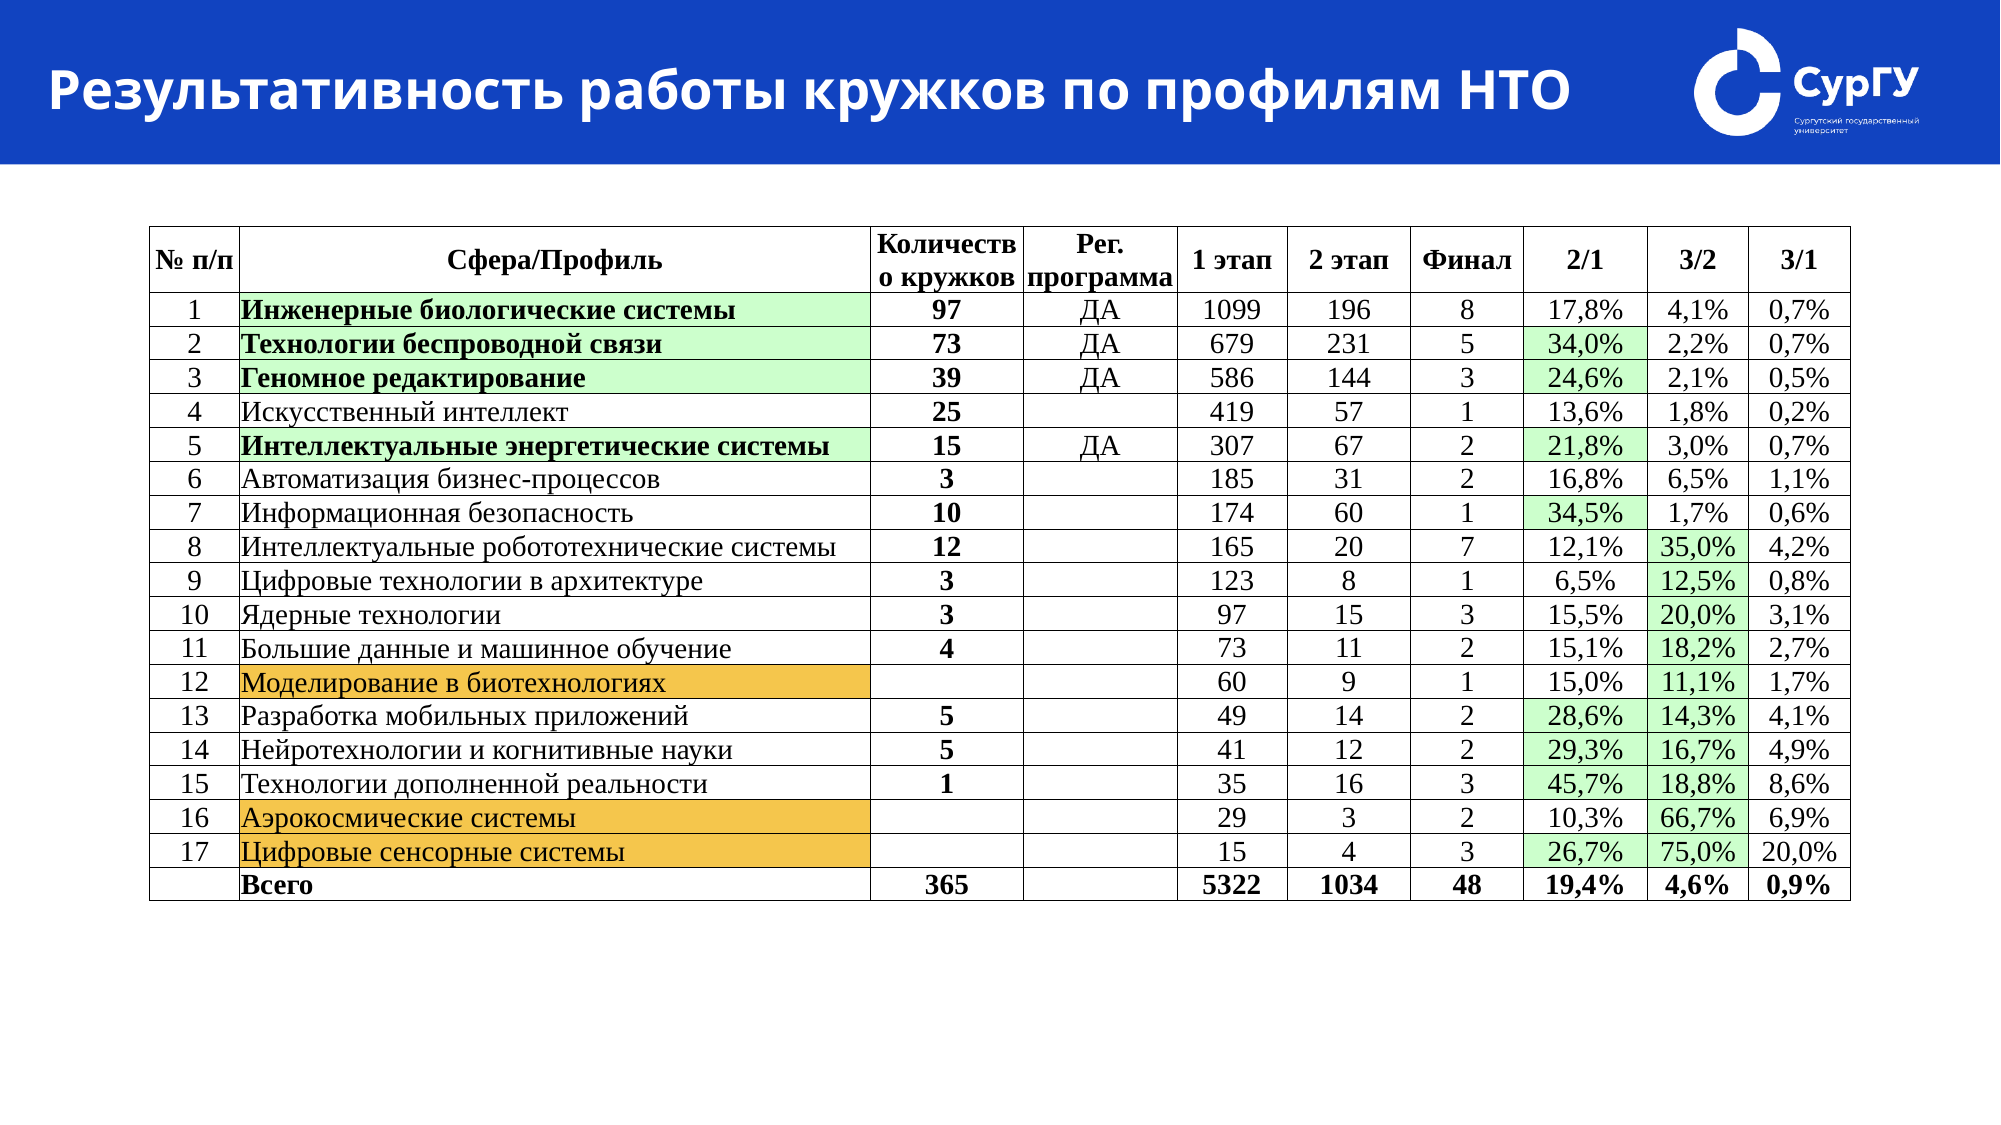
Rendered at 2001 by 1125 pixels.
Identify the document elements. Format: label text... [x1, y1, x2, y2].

table_cell 49 [1178, 699, 1287, 732]
table_cell 28,6% [1524, 699, 1647, 732]
table_cell 679 [1178, 327, 1287, 359]
table_cell 97 [871, 293, 1023, 326]
table_header 1 этап [1178, 227, 1287, 292]
table_cell 15,0% [1524, 665, 1647, 698]
table_cell 11 [1288, 631, 1410, 664]
table_cell 20,0% [1648, 597, 1748, 630]
table_cell ДА [1024, 360, 1177, 393]
table_cell 2 [1411, 699, 1523, 732]
table_cell Ядерные технологии [240, 597, 870, 630]
table_cell 6,9% [1749, 800, 1850, 833]
table_cell 11 [150, 631, 239, 664]
table_cell 0,7% [1749, 428, 1850, 461]
table_cell 8 [1411, 293, 1523, 326]
table_cell 2,7% [1749, 631, 1850, 664]
table_cell 1 [1411, 496, 1523, 529]
table_cell 2 [1411, 428, 1523, 461]
table_header Сфера/Профиль [240, 227, 870, 292]
table_cell 8 [1288, 563, 1410, 596]
table_cell 0,8% [1749, 563, 1850, 596]
table_cell 4 [150, 394, 239, 427]
table_cell 67 [1288, 428, 1410, 461]
table_cell 2 [1411, 733, 1523, 765]
table_cell 34,0% [1524, 327, 1647, 359]
table_cell 1 [871, 766, 1023, 799]
table_cell 15,5% [1524, 597, 1647, 630]
table_cell 2 [1411, 631, 1523, 664]
table_header 3/1 [1749, 227, 1850, 292]
table_cell Интеллектуальные робототехнические системы [240, 530, 870, 562]
table_header 3/2 [1648, 227, 1748, 292]
table_cell 20,0% [1749, 834, 1850, 867]
table_cell 165 [1178, 530, 1287, 562]
table_cell 8,6% [1749, 766, 1850, 799]
table_cell ДА [1024, 327, 1177, 359]
table_cell [1024, 597, 1177, 630]
table_cell 6 [150, 462, 239, 495]
table_cell [1024, 868, 1177, 900]
table_cell 16 [150, 800, 239, 833]
table_cell 45,7% [1524, 766, 1647, 799]
table_cell 39 [871, 360, 1023, 393]
table_cell 9 [150, 563, 239, 596]
table_cell 4,9% [1749, 733, 1850, 765]
table_cell [1024, 834, 1177, 867]
table_cell 16,7% [1648, 733, 1748, 765]
table_cell 0,7% [1749, 293, 1850, 326]
table_cell 5 [1411, 327, 1523, 359]
table_cell 4,2% [1749, 530, 1850, 562]
table_cell 10 [871, 496, 1023, 529]
table_cell [1024, 665, 1177, 698]
table_cell Большие данные и машинное обучение [240, 631, 870, 664]
table_cell Автоматизация бизнес-процессов [240, 462, 870, 495]
table_cell 0,9% [1749, 868, 1850, 900]
table_cell 16,8% [1524, 462, 1647, 495]
table_header Финал [1411, 227, 1523, 292]
table_cell ДА [1024, 293, 1177, 326]
table_cell 4,1% [1749, 699, 1850, 732]
table_cell Нейротехнологии и когнитивные науки [240, 733, 870, 765]
table_cell 1 [150, 293, 239, 326]
table_cell [1024, 800, 1177, 833]
table_header 2 этап [1288, 227, 1410, 292]
table_cell 7 [1411, 530, 1523, 562]
table_cell Интеллектуальные энергетические системы [240, 428, 870, 461]
table_cell 2,1% [1648, 360, 1748, 393]
table_cell 66,7% [1648, 800, 1748, 833]
table_cell 4,1% [1648, 293, 1748, 326]
table_cell 41 [1178, 733, 1287, 765]
table_header Количество кружков [871, 227, 1023, 292]
table_cell 2 [150, 327, 239, 359]
table_cell [1024, 530, 1177, 562]
table_cell 5 [871, 699, 1023, 732]
table_cell 29,3% [1524, 733, 1647, 765]
table_cell 60 [1178, 665, 1287, 698]
table_cell 7 [150, 496, 239, 529]
table_cell 14,3% [1648, 699, 1748, 732]
table_cell 0,5% [1749, 360, 1850, 393]
table_cell 14 [1288, 699, 1410, 732]
table_cell 97 [1178, 597, 1287, 630]
table_cell 1034 [1288, 868, 1410, 900]
text_box [0, 0, 2000, 165]
table_cell [1024, 631, 1177, 664]
table_cell 15 [871, 428, 1023, 461]
table_cell 34,5% [1524, 496, 1647, 529]
table_cell 586 [1178, 360, 1287, 393]
table_cell 0,7% [1749, 327, 1850, 359]
table_cell 57 [1288, 394, 1410, 427]
table_cell 3,1% [1749, 597, 1850, 630]
table_cell 1 [1411, 665, 1523, 698]
table_cell 25 [871, 394, 1023, 427]
table_cell Искусственный интеллект [240, 394, 870, 427]
table_cell Геномное редактирование [240, 360, 870, 393]
table_cell ДА [1024, 428, 1177, 461]
table_cell Цифровые сенсорные системы [240, 834, 870, 867]
table_cell 1 [1411, 563, 1523, 596]
table_cell 48 [1411, 868, 1523, 900]
table_cell 17 [150, 834, 239, 867]
table_cell 6,5% [1524, 563, 1647, 596]
table_cell 307 [1178, 428, 1287, 461]
table_cell Инженерные биологические системы [240, 293, 870, 326]
text_box Результативность работы кружков по профилям НТО [27, 13, 1655, 163]
picture [1694, 28, 1919, 136]
table_cell 10,3% [1524, 800, 1647, 833]
table_cell 3 [150, 360, 239, 393]
table_cell [1024, 699, 1177, 732]
table_cell Разработка мобильных приложений [240, 699, 870, 732]
table_cell 0,2% [1749, 394, 1850, 427]
table_cell 196 [1288, 293, 1410, 326]
table_cell [1024, 733, 1177, 765]
table_cell 4 [871, 631, 1023, 664]
table_cell 75,0% [1648, 834, 1748, 867]
table_cell 12 [150, 665, 239, 698]
table_cell 419 [1178, 394, 1287, 427]
table_cell Моделирование в биотехнологиях [240, 665, 870, 698]
table_cell Аэрокосмические системы [240, 800, 870, 833]
table_cell 12 [871, 530, 1023, 562]
table_cell 6,5% [1648, 462, 1748, 495]
table_cell 123 [1178, 563, 1287, 596]
table_cell 9 [1288, 665, 1410, 698]
table_cell 2 [1411, 462, 1523, 495]
table_cell 35,0% [1648, 530, 1748, 562]
table_cell 3 [871, 597, 1023, 630]
table_cell 12,1% [1524, 530, 1647, 562]
table_cell 12,5% [1648, 563, 1748, 596]
table_cell 5322 [1178, 868, 1287, 900]
table_cell 1,1% [1749, 462, 1850, 495]
table_header Рег. программа [1024, 227, 1177, 292]
table_cell 5 [150, 428, 239, 461]
table_cell 3 [1411, 597, 1523, 630]
table_cell [1024, 766, 1177, 799]
table_cell 11,1% [1648, 665, 1748, 698]
table_cell [1024, 394, 1177, 427]
table_cell [871, 800, 1023, 833]
table_cell Цифровые технологии в архитектуре [240, 563, 870, 596]
table_cell [1024, 563, 1177, 596]
table_cell 73 [1178, 631, 1287, 664]
table_cell 10 [150, 597, 239, 630]
table_cell [1024, 496, 1177, 529]
table_cell 3 [1411, 766, 1523, 799]
table_cell 17,8% [1524, 293, 1647, 326]
table_cell 4 [1288, 834, 1410, 867]
table_cell [150, 868, 239, 900]
table_cell 1 [1411, 394, 1523, 427]
table_cell 73 [871, 327, 1023, 359]
table_cell Технологии беспроводной связи [240, 327, 870, 359]
table_cell [871, 665, 1023, 698]
table_cell 2,2% [1648, 327, 1748, 359]
table_cell 3 [1288, 800, 1410, 833]
table_cell 15 [1178, 834, 1287, 867]
table_cell 1,7% [1749, 665, 1850, 698]
table_cell 174 [1178, 496, 1287, 529]
table_cell 2 [1411, 800, 1523, 833]
table_cell 12 [1288, 733, 1410, 765]
table_cell 14 [150, 733, 239, 765]
table_cell 18,8% [1648, 766, 1748, 799]
table_cell 185 [1178, 462, 1287, 495]
table_cell 1,8% [1648, 394, 1748, 427]
table_cell 144 [1288, 360, 1410, 393]
table_cell 3 [871, 462, 1023, 495]
table_cell 8 [150, 530, 239, 562]
table_cell 3 [1411, 834, 1523, 867]
table_cell 24,6% [1524, 360, 1647, 393]
table_cell 365 [871, 868, 1023, 900]
table_cell 15 [1288, 597, 1410, 630]
table_cell [1024, 462, 1177, 495]
table_cell 31 [1288, 462, 1410, 495]
table_cell 0,6% [1749, 496, 1850, 529]
table_cell [871, 834, 1023, 867]
table_cell 3 [1411, 360, 1523, 393]
table_cell 5 [871, 733, 1023, 765]
table_cell 35 [1178, 766, 1287, 799]
table_cell 3 [871, 563, 1023, 596]
table_cell 1,7% [1648, 496, 1748, 529]
table_cell 4,6% [1648, 868, 1748, 900]
table_cell 20 [1288, 530, 1410, 562]
table_cell 60 [1288, 496, 1410, 529]
table_cell 19,4% [1524, 868, 1647, 900]
table_cell 26,7% [1524, 834, 1647, 867]
table_cell Информационная безопасность [240, 496, 870, 529]
table_header № п/п [150, 227, 239, 292]
table_cell 18,2% [1648, 631, 1748, 664]
table_cell Технологии дополненной реальности [240, 766, 870, 799]
table_cell 1099 [1178, 293, 1287, 326]
table_cell 13 [150, 699, 239, 732]
table_cell 231 [1288, 327, 1410, 359]
table_cell 13,6% [1524, 394, 1647, 427]
table_header 2/1 [1524, 227, 1647, 292]
table_cell 16 [1288, 766, 1410, 799]
table_cell 29 [1178, 800, 1287, 833]
table_cell 3,0% [1648, 428, 1748, 461]
table_cell 15 [150, 766, 239, 799]
table_cell 21,8% [1524, 428, 1647, 461]
table_cell 15,1% [1524, 631, 1647, 664]
table_cell Всего [240, 868, 870, 900]
